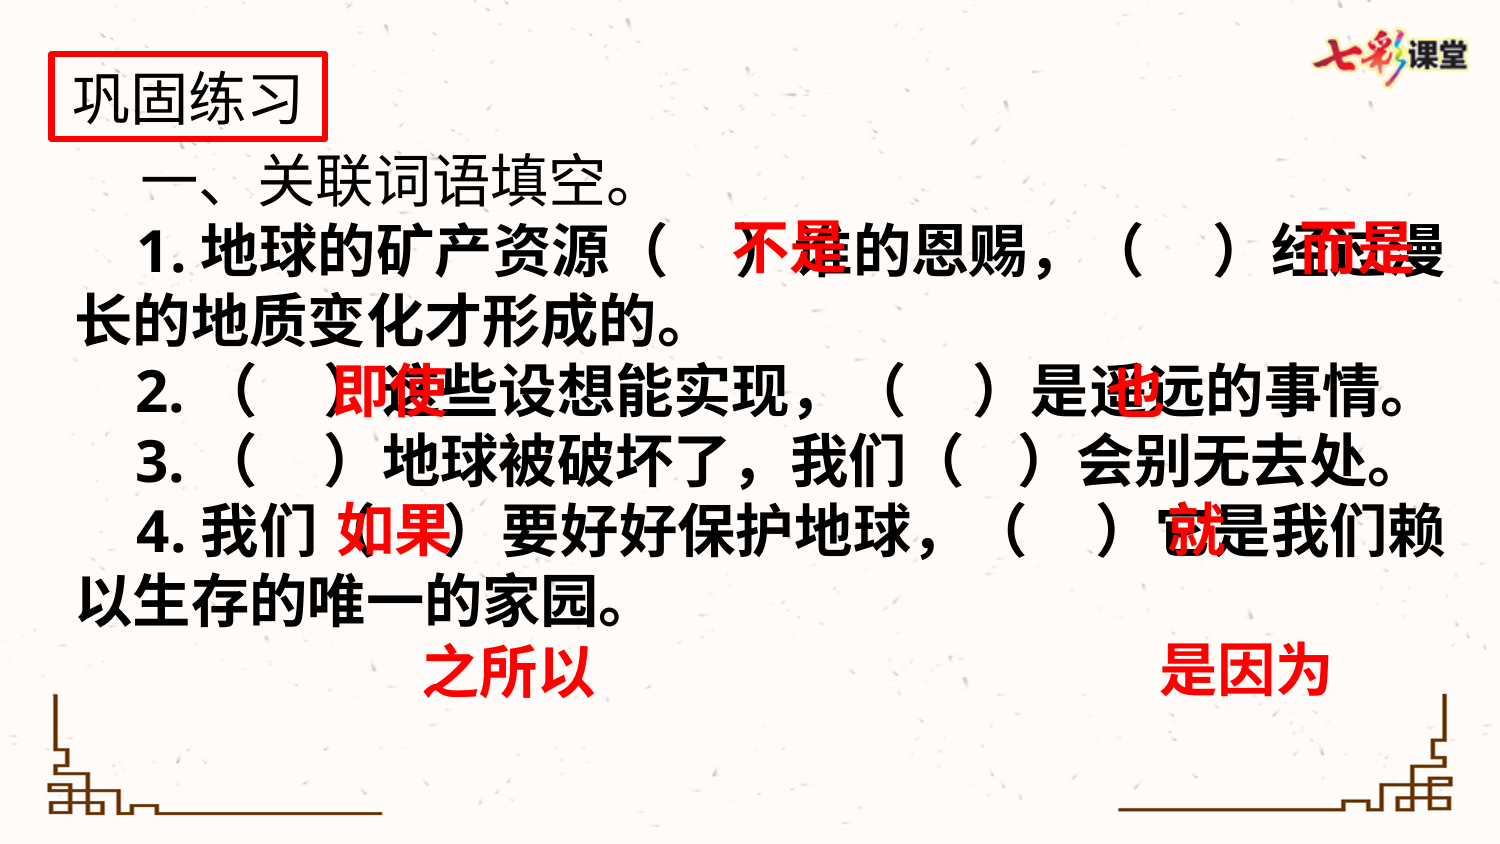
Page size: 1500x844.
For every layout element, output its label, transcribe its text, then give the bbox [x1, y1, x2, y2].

text_box 巩固练习 [51, 54, 326, 140]
text_box 不是 [716, 202, 909, 288]
text_box 一、关联词语填空。 1.地球的矿产资源（ ）谁的恩赐，（ ）经过漫长的地质变化才形成的。 2.（ ）这些设想能实现，（ ）是遥远的事情。 3.（ ）地球被破坏了，我们（ ）会别无去处。 4.我们（ ）要好好保护地球，（ ）它是我们赖以生存的唯一的家园。 [60, 136, 1461, 642]
text_box 也 [1093, 348, 1285, 433]
text_box 是因为 [1144, 626, 1370, 711]
picture [0, 0, 1500, 844]
text_box 即使 [316, 347, 509, 432]
text_box 如果 [321, 485, 513, 570]
text_box 之所以 [406, 628, 616, 713]
text_box 而是 [1284, 203, 1477, 289]
text_box 就 [1152, 485, 1269, 571]
